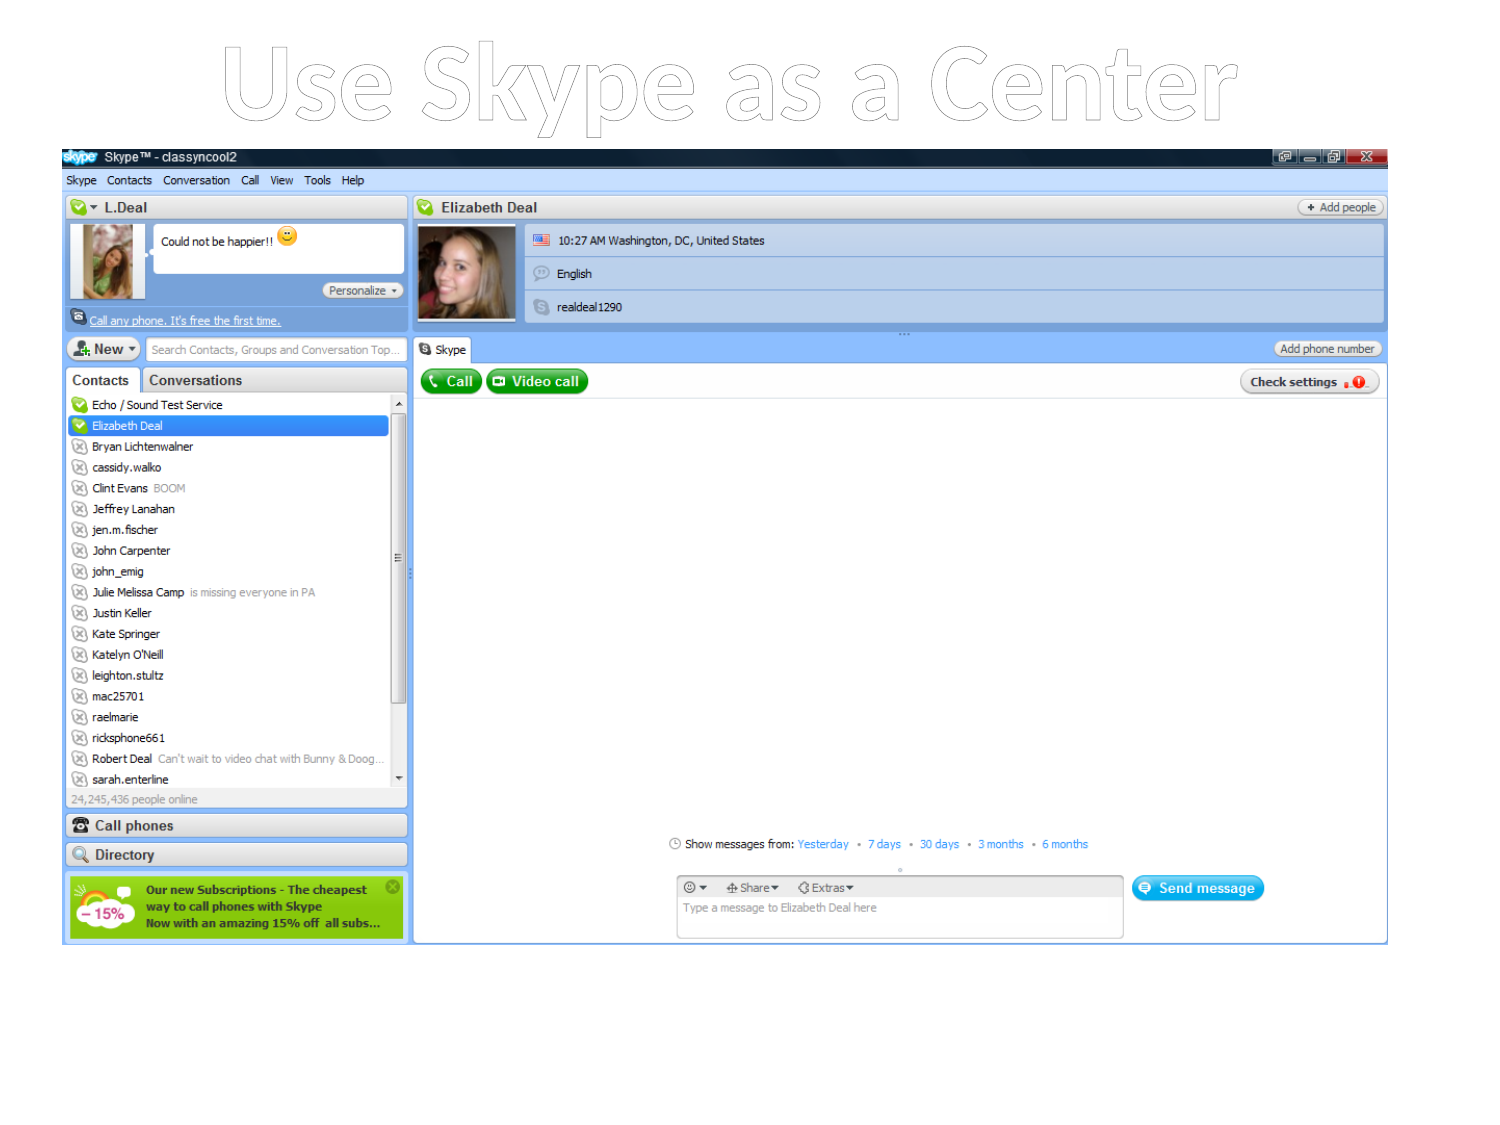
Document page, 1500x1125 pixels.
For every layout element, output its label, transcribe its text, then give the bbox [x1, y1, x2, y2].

picture [62, 149, 1388, 946]
text_box Use Skype as a Center [204, 0, 1256, 148]
